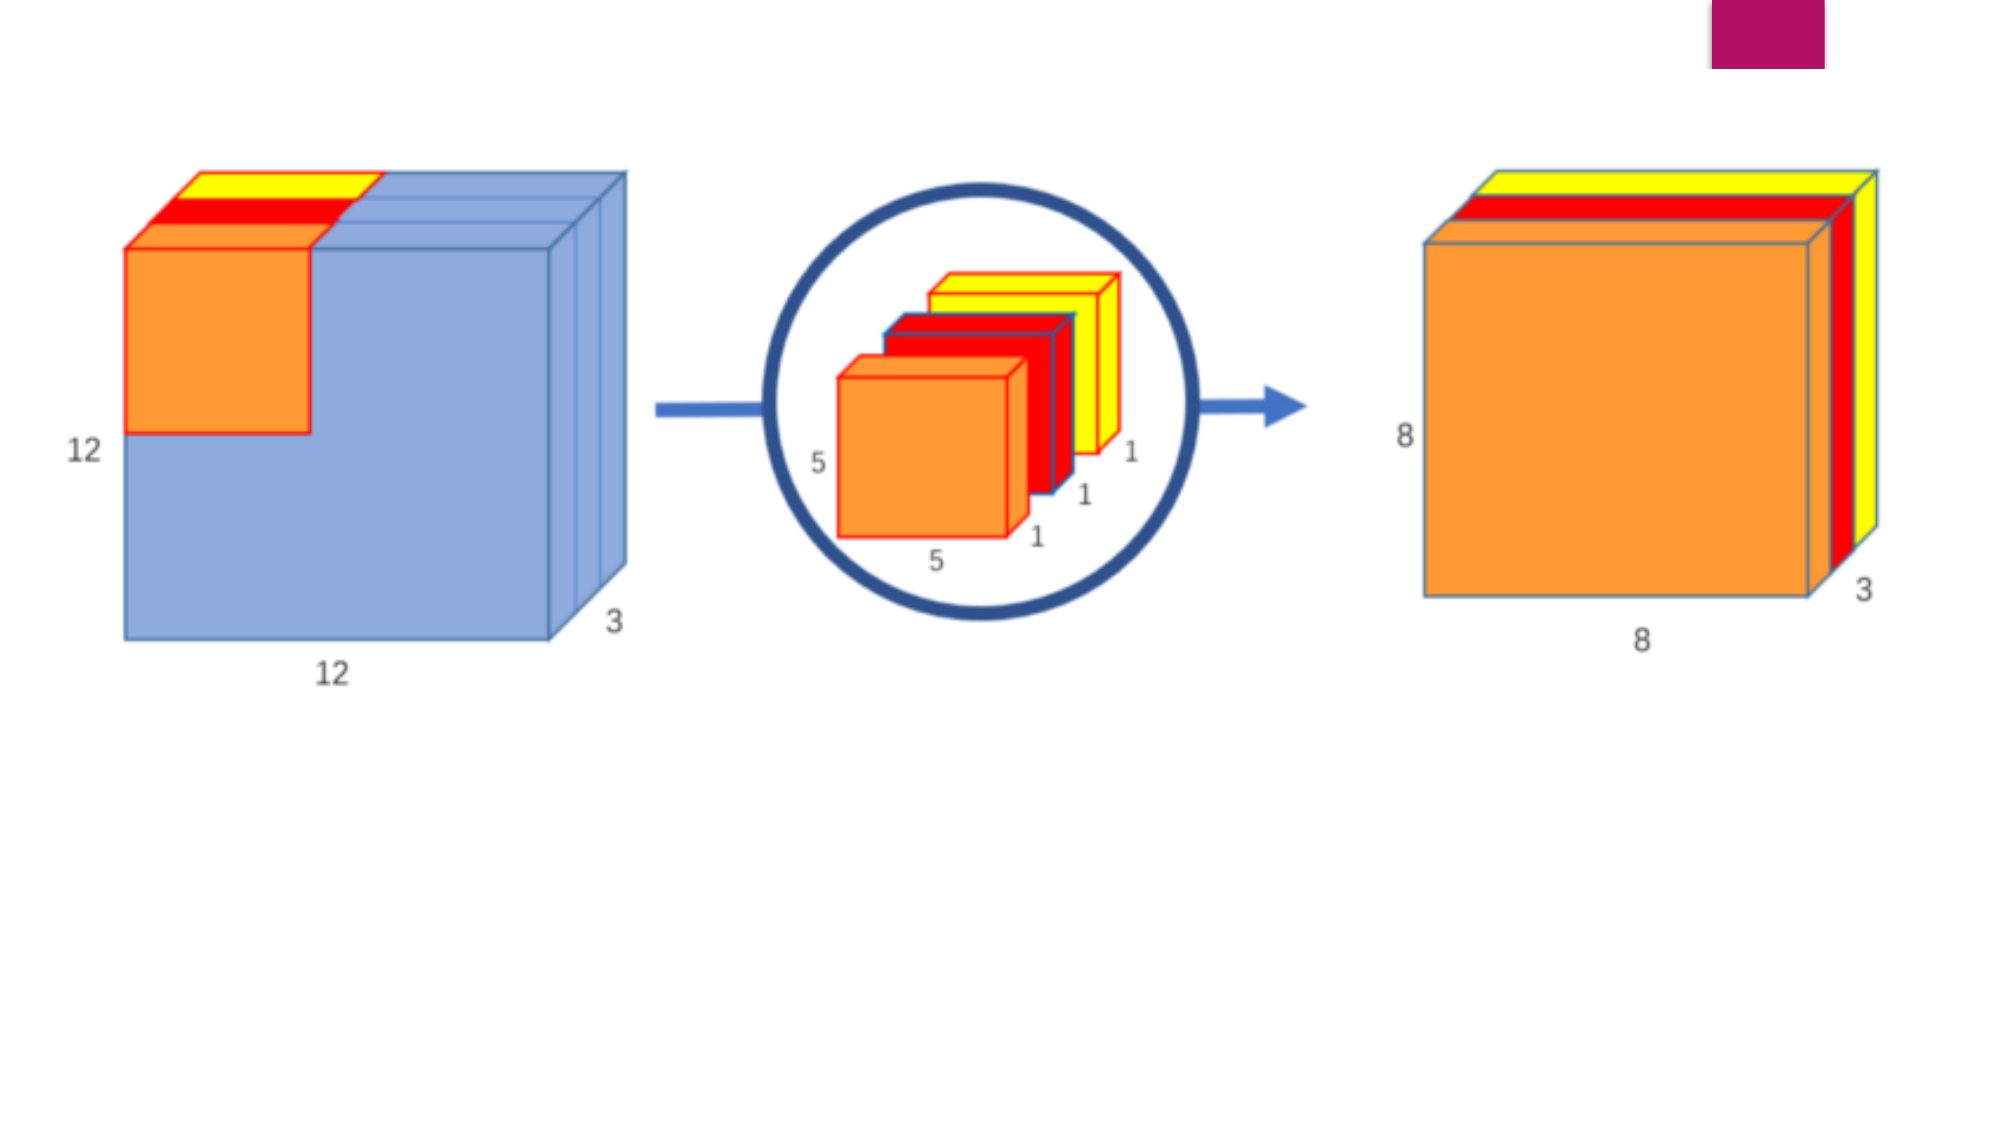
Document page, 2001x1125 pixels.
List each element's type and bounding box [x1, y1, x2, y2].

list [58, 69, 1942, 722]
